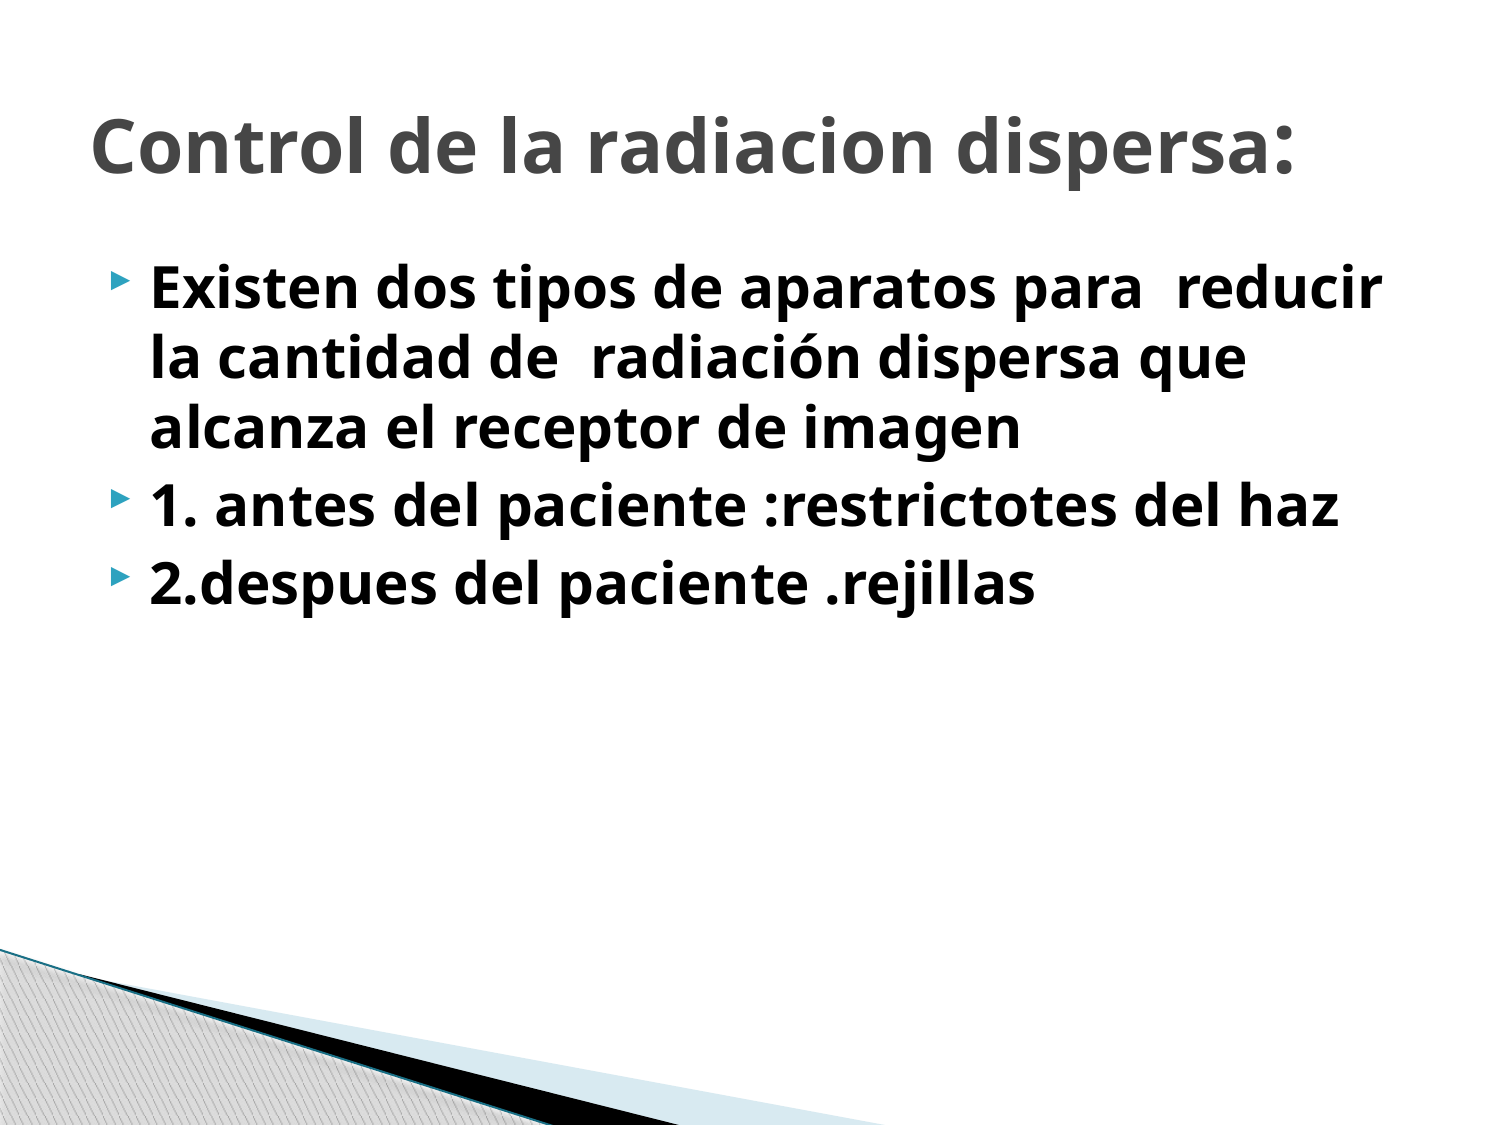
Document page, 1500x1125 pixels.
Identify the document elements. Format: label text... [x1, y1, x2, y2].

title Control de la radiacion dispersa: [75, 45, 1425, 233]
list Existen dos tipos de aparatos para reducir la cantidad de radiación dispersa que alcanza el receptor de imagen 1. antes del paciente :restrictotes del haz 2.despues del paciente .rejillas [75, 243, 1425, 986]
